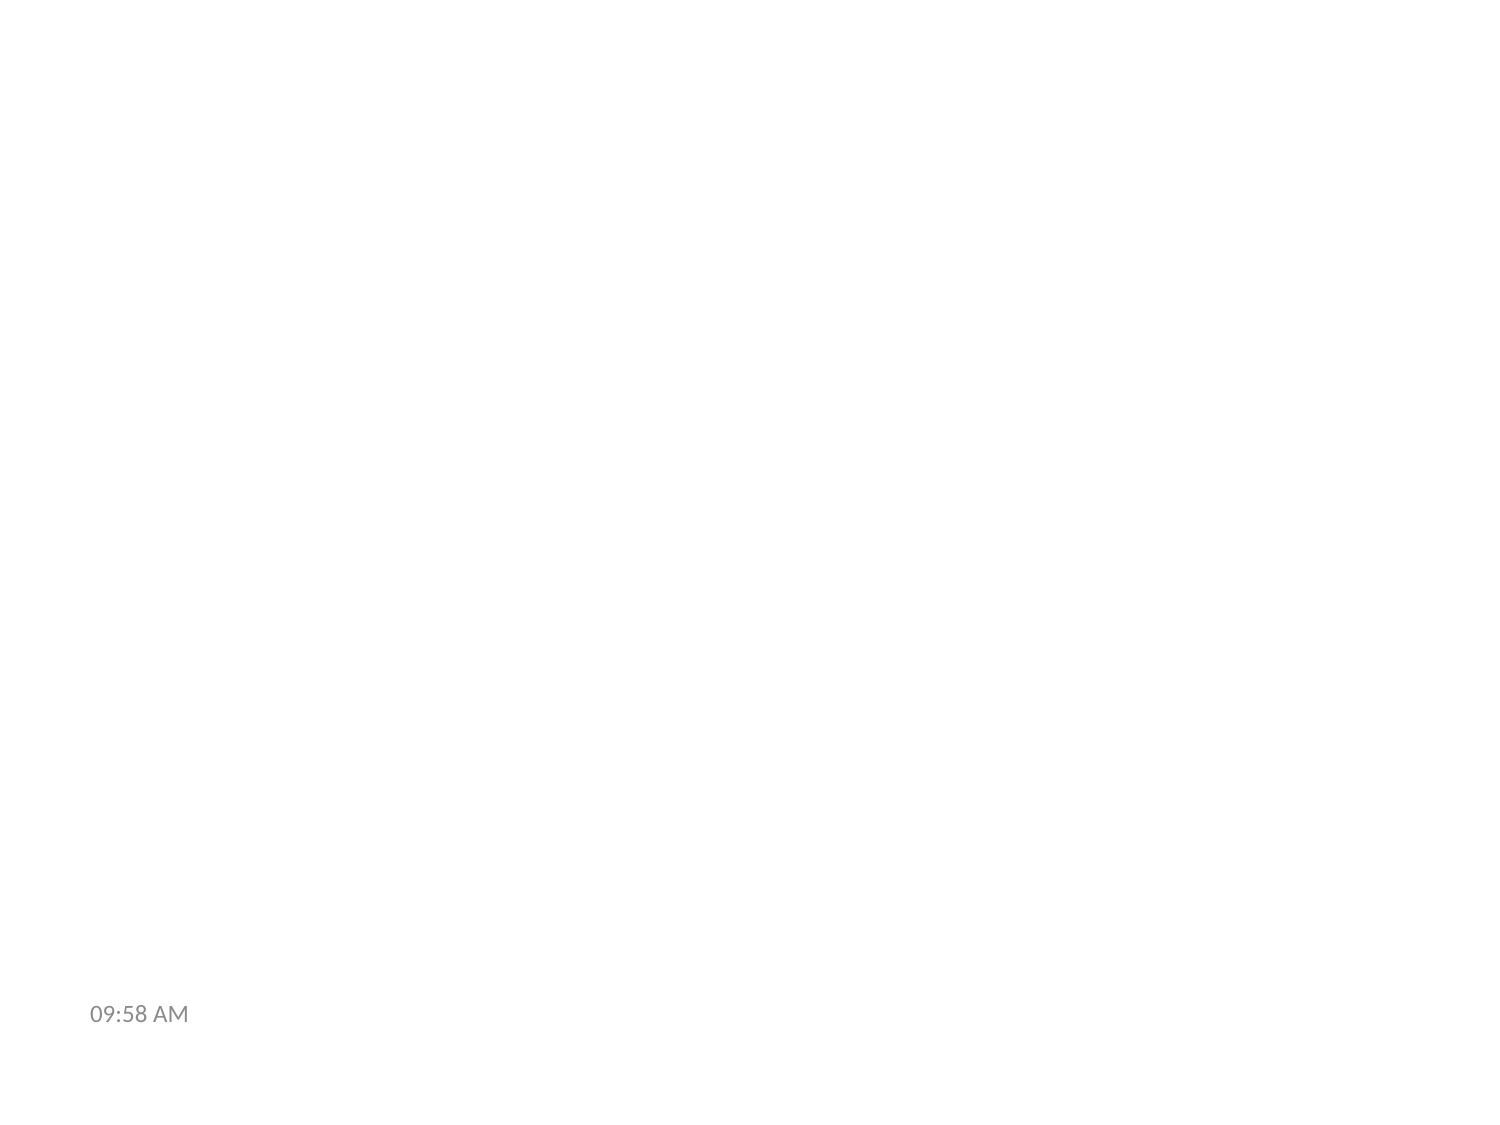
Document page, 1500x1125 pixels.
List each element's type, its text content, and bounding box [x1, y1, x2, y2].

text_box 3:35 PM [75, 982, 425, 1043]
